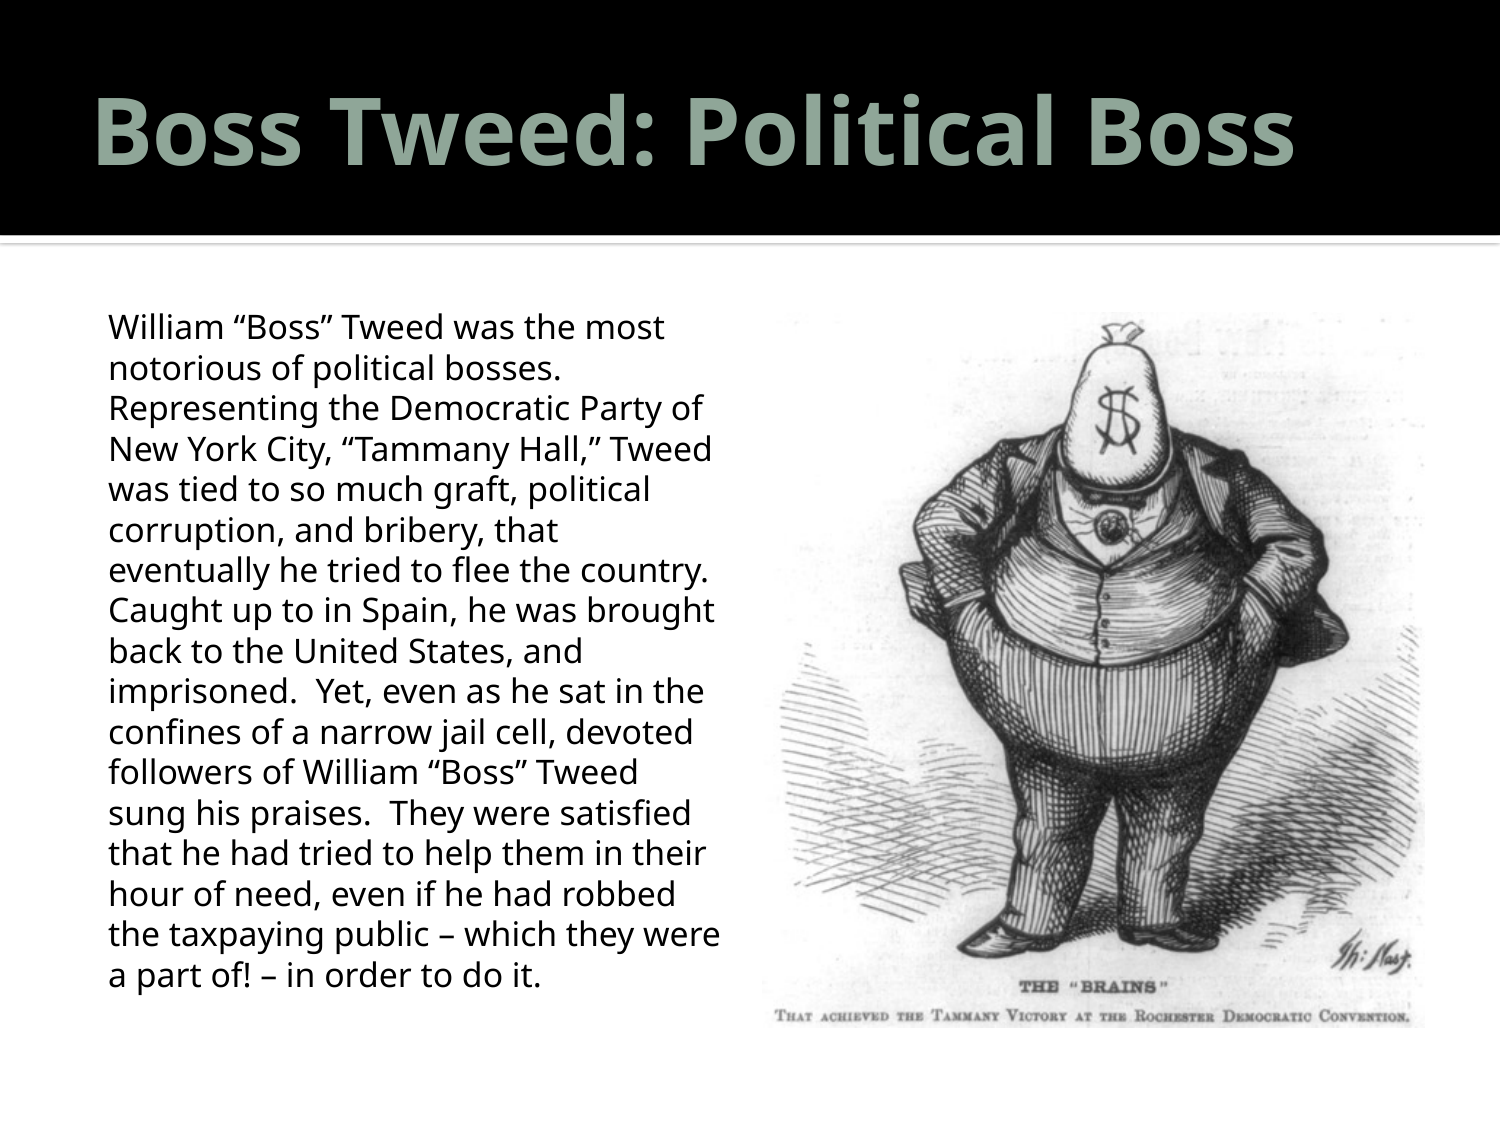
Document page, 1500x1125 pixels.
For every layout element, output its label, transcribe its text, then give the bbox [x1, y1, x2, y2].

list William “Boss” Tweed was the most notorious of political bosses. Representing the Democratic Party of New York City, “Tammany Hall,” Tweed was tied to so much graft, political corruption, and bribery, that eventually he tried to flee the country. Caught up to in Spain, he was brought back to the United States, and imprisoned. Yet, even as he sat in the confines of a narrow jail cell, devoted followers of William “Boss” Tweed sung his praises. They were satisfied that he had tried to help them in their hour of need, even if he had robbed the taxpaying public – which they were a part of! – in order to do it. [75, 291, 738, 1050]
title Boss Tweed: Political Boss [75, 24, 1425, 231]
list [762, 312, 1425, 1028]
